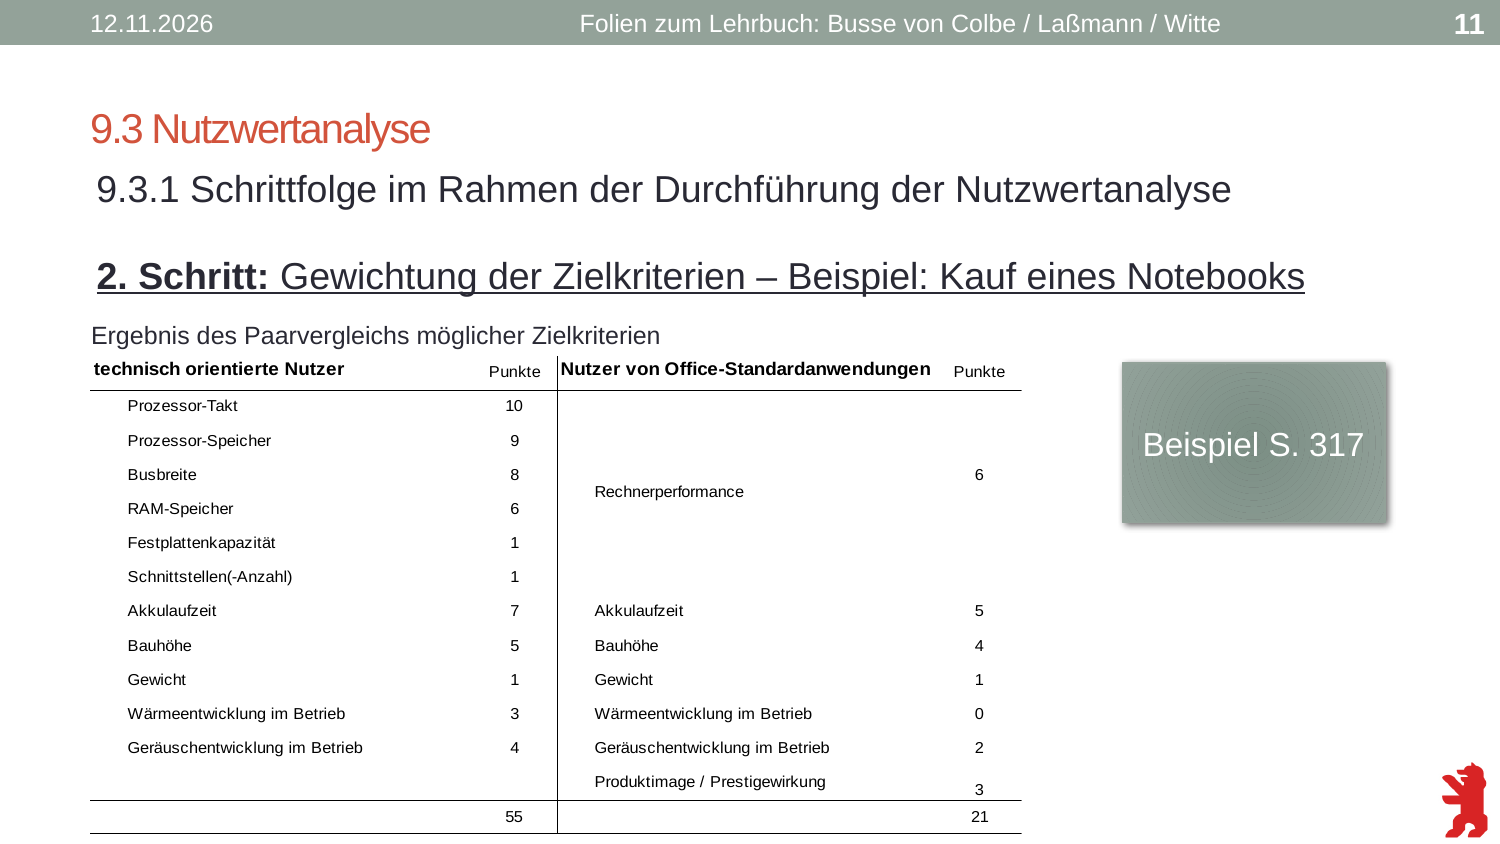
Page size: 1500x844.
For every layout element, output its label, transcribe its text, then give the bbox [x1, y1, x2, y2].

footer Folien zum Lehrbuch: Busse von Colbe / Laßmann / Witte [562, 2, 1238, 43]
picture [89, 355, 1023, 836]
text_box 2. Schritt: Gewichtung der Zielkriterien – Beispiel: Kauf eines Notebooks [81, 244, 1321, 305]
picture [1434, 760, 1500, 844]
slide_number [75, 2, 550, 43]
text_box 9.3.1 Schrittfolge im Rahmen der Durchführung der Nutzwertanalyse [81, 157, 1248, 217]
slide_number 11 [1325, 2, 1500, 43]
text_box Ergebnis des Paarvergleichs möglicher Zielkriterien [76, 312, 677, 357]
title 9.3 Nutzwertanalyse [75, 65, 1500, 188]
text_box Beispiel S. 317 [1122, 362, 1386, 523]
